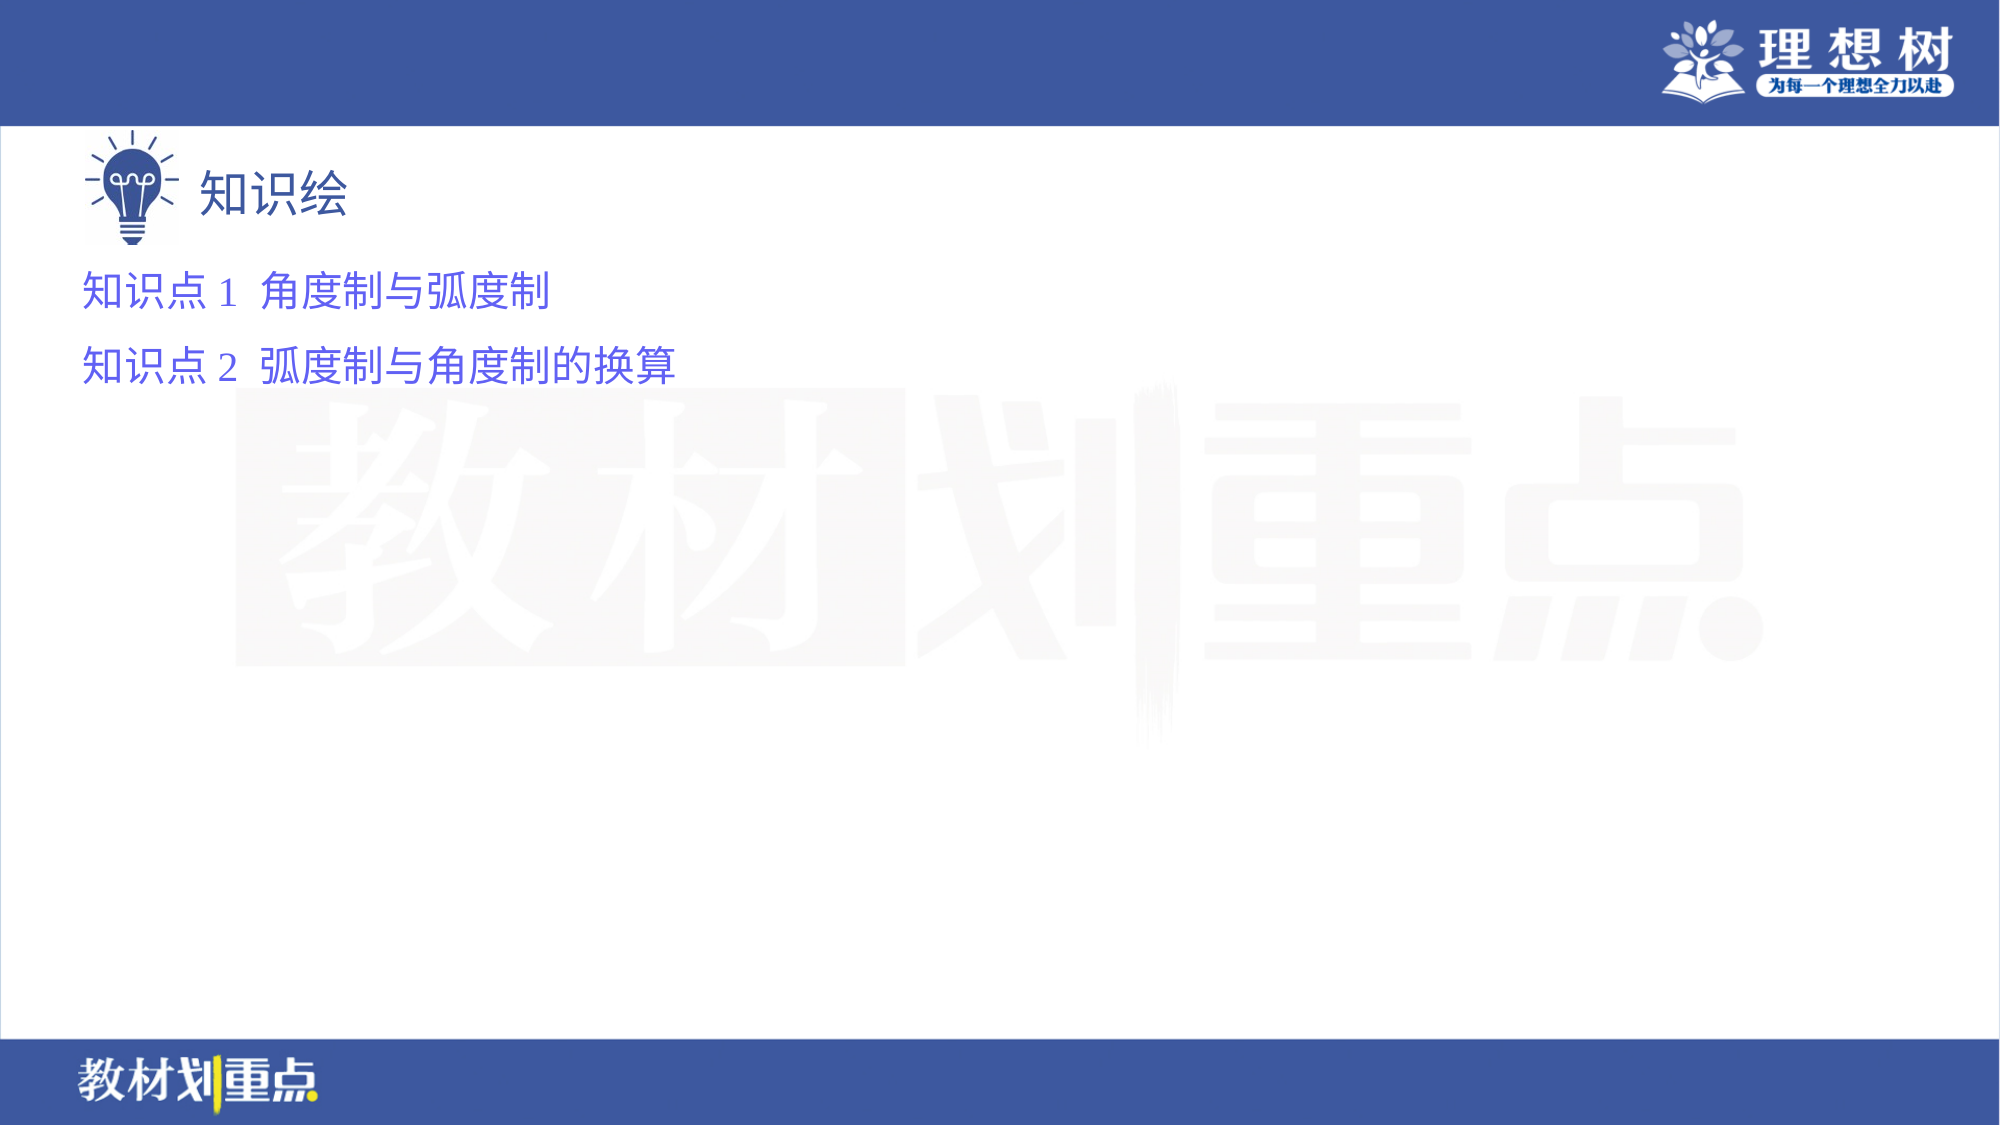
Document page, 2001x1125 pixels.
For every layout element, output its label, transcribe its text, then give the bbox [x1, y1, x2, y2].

text_box 知识点1 角度制与弧度制 [82, 244, 1817, 319]
picture [0, 0, 2000, 1125]
text_box 知识绘 [199, 149, 495, 236]
text_box 知识点2 弧度制与角度制的换算 [82, 319, 1817, 453]
